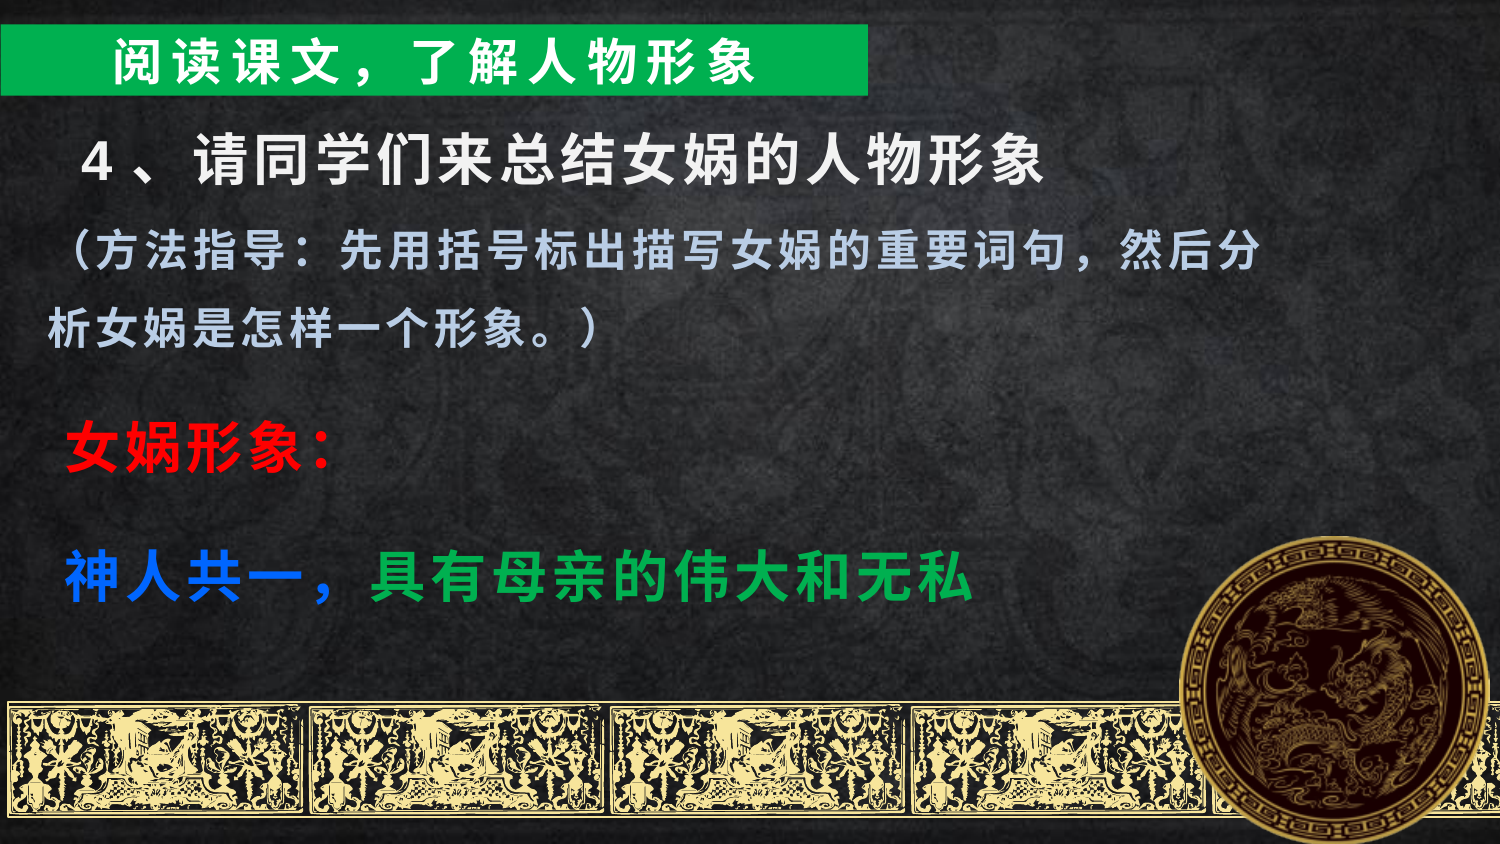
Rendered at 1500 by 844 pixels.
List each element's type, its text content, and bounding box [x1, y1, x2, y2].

text_box 4、请同学们来总结女娲的人物形象 [69, 84, 1116, 190]
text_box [7, 701, 1173, 817]
text_box 阅读课文，了解人物形象 [0, 24, 868, 96]
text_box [1494, 701, 1500, 817]
text_box （方法指导：先用括号标出描写女娲的重要词句，然后分析女娲是怎样一个形象。） [35, 190, 1279, 360]
text_box 女娲形象： 神人共一，具有母亲的伟大和无私 [53, 372, 1149, 700]
picture [0, 0, 1500, 844]
